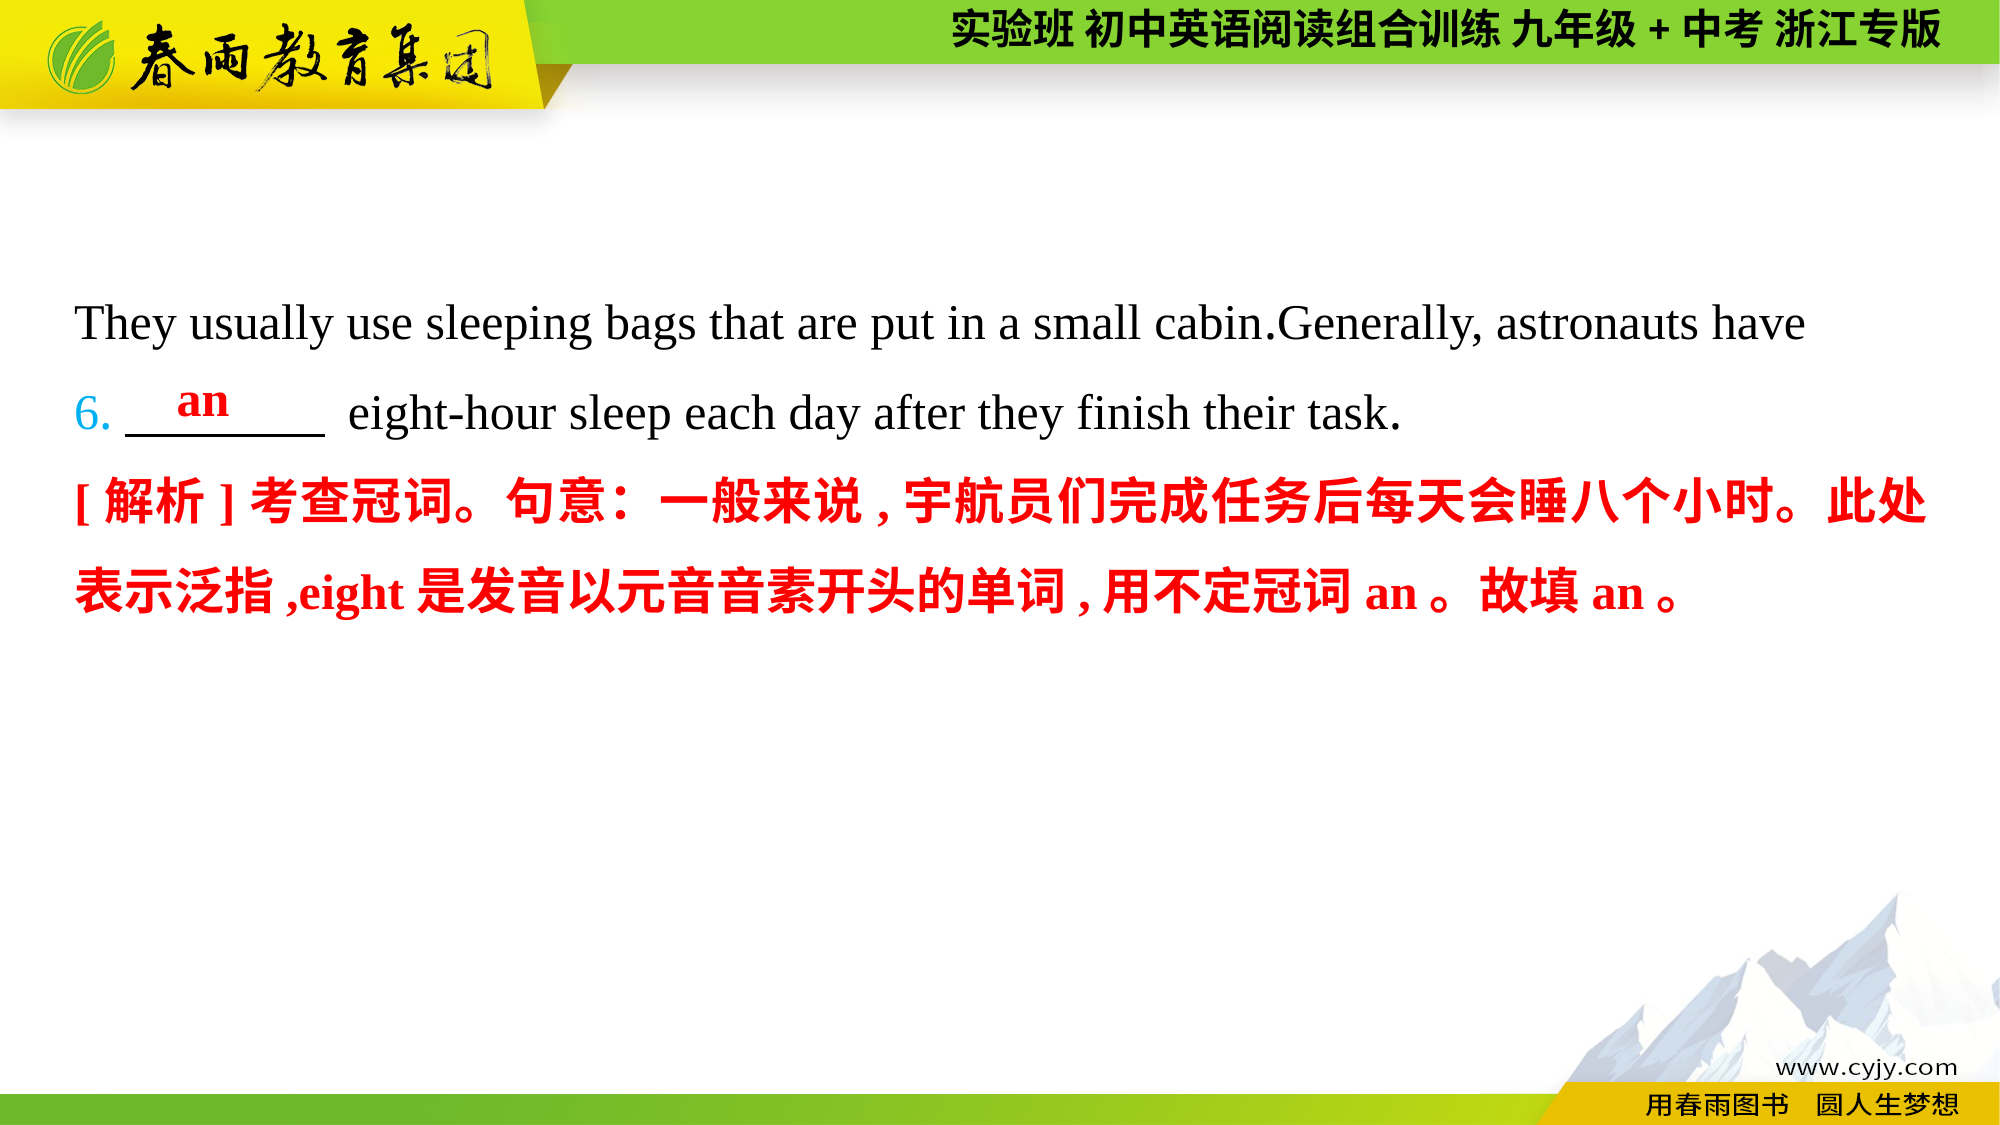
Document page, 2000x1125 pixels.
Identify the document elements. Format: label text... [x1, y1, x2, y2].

picture [0, 0, 2000, 1125]
text_box [解析]考查冠词。句意：一般来说,宇航员们完成任务后每天会睡八个小时。此处表示泛指,eight是发音以元音音素开头的单词,用不定冠词an。故填an。 [59, 432, 1944, 628]
text_box an [161, 358, 245, 432]
list They usually use sleeping bags that are put in a small cabin.Generally, astronauts have 6. eight-hour sleep each day after they finish their task. [59, 252, 1944, 432]
